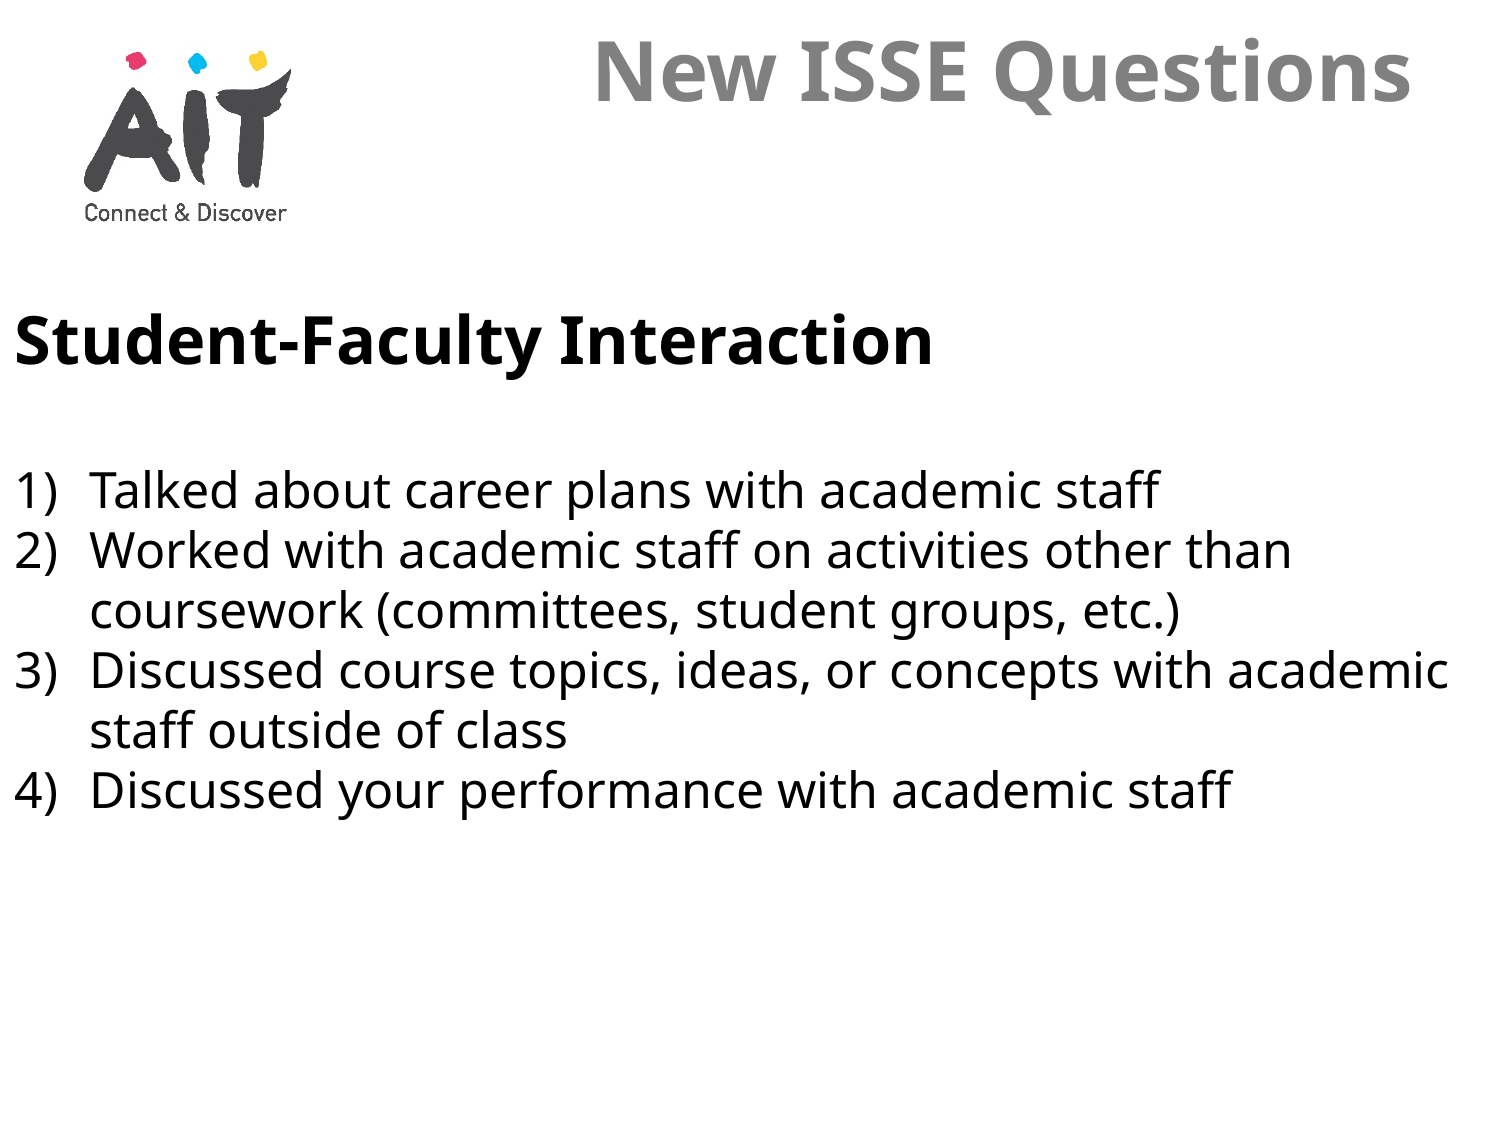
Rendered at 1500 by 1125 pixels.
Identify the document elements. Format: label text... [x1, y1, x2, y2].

text_box Student-Faculty Interaction Talked about career plans with academic staff Worked with academic staff on activities other than coursework (committees, student groups, etc.) Discussed course topics, ideas, or concepts with academic staff outside of class Discussed your performance with academic staff [0, 290, 1500, 826]
title New ISSE Questions [211, 7, 1429, 129]
picture [64, 46, 315, 233]
